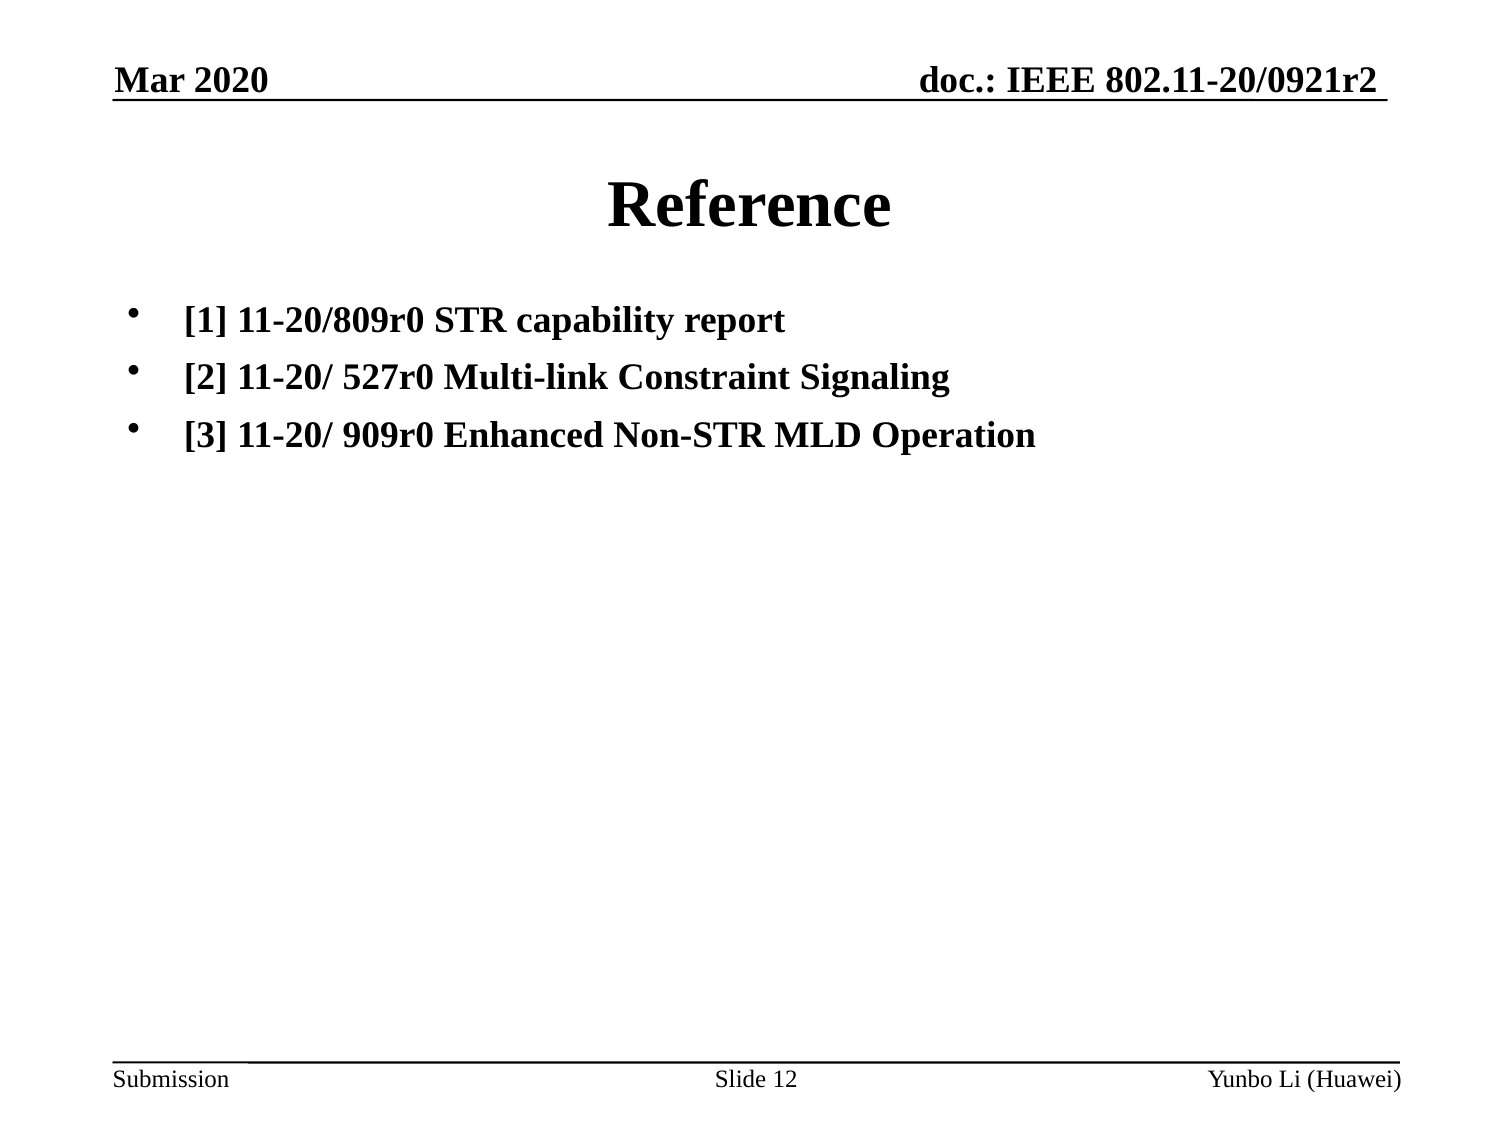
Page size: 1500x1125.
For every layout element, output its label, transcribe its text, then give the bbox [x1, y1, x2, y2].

slide_number Slide 12 [712, 1061, 800, 1093]
title Reference [112, 112, 1388, 288]
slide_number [114, 54, 271, 101]
list [1] 11-20/809r0 STR capability report [2] 11-20/ 527r0 Multi-link Constraint Signaling [3] 11-20/ 909r0 Enhanced Non-STR MLD Operation [112, 287, 1425, 1024]
footer Yunbo Li (Huawei) [1204, 1061, 1402, 1093]
